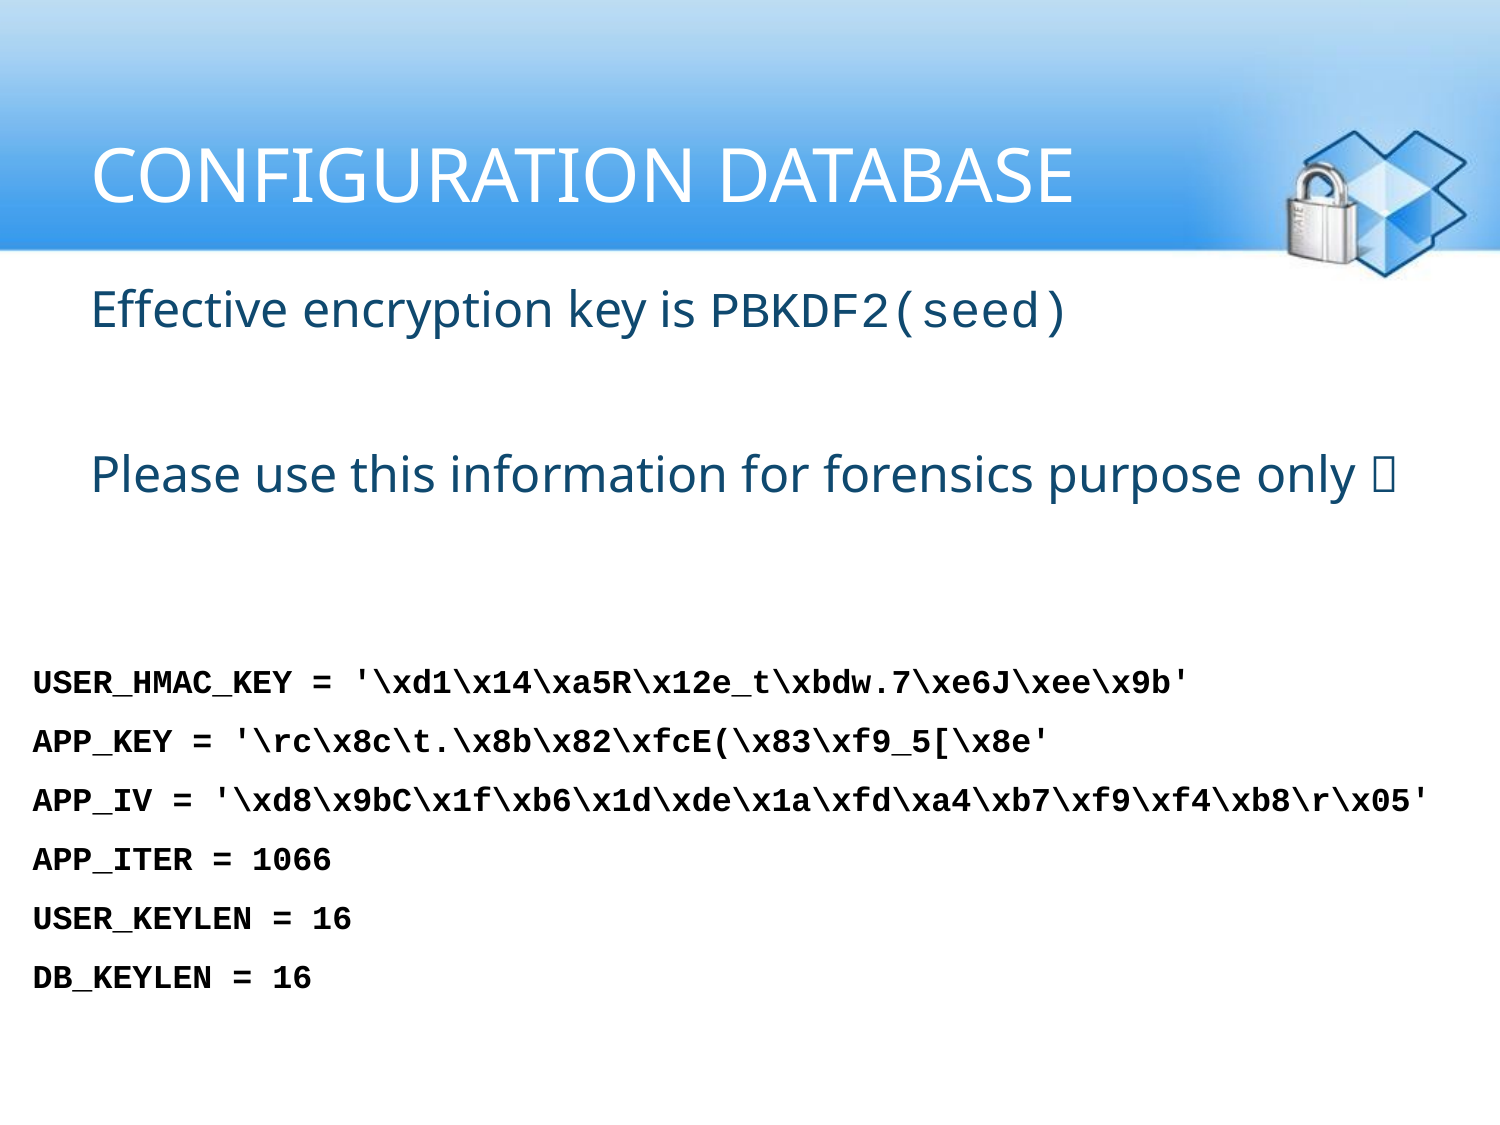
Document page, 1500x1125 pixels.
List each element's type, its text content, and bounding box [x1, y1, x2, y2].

list Effective encryption key is PBKDF2(seed) Please use this information for forensics purpose only  [75, 262, 1424, 645]
list USER_HMAC_KEY = '\xd1\x14\xa5R\x12e_t\xbdw.7\xe6J\xee\x9b' APP_KEY = '\rc\x8c\t.\x8b\x82\xfcE(\x83\xf9_5[\x8e' APP_IV = '\xd8\x9bC\x1f\xb6\x1d\xde\x1a\xfd\xa4\xb7\xf9\xf4\xb8\r\x05' APP_ITER = 1066 USER_KEYLEN = 16 DB_KEYLEN = 16 [17, 645, 1471, 1047]
picture [0, 0, 1500, 1125]
title Configuration database [75, 45, 1425, 233]
